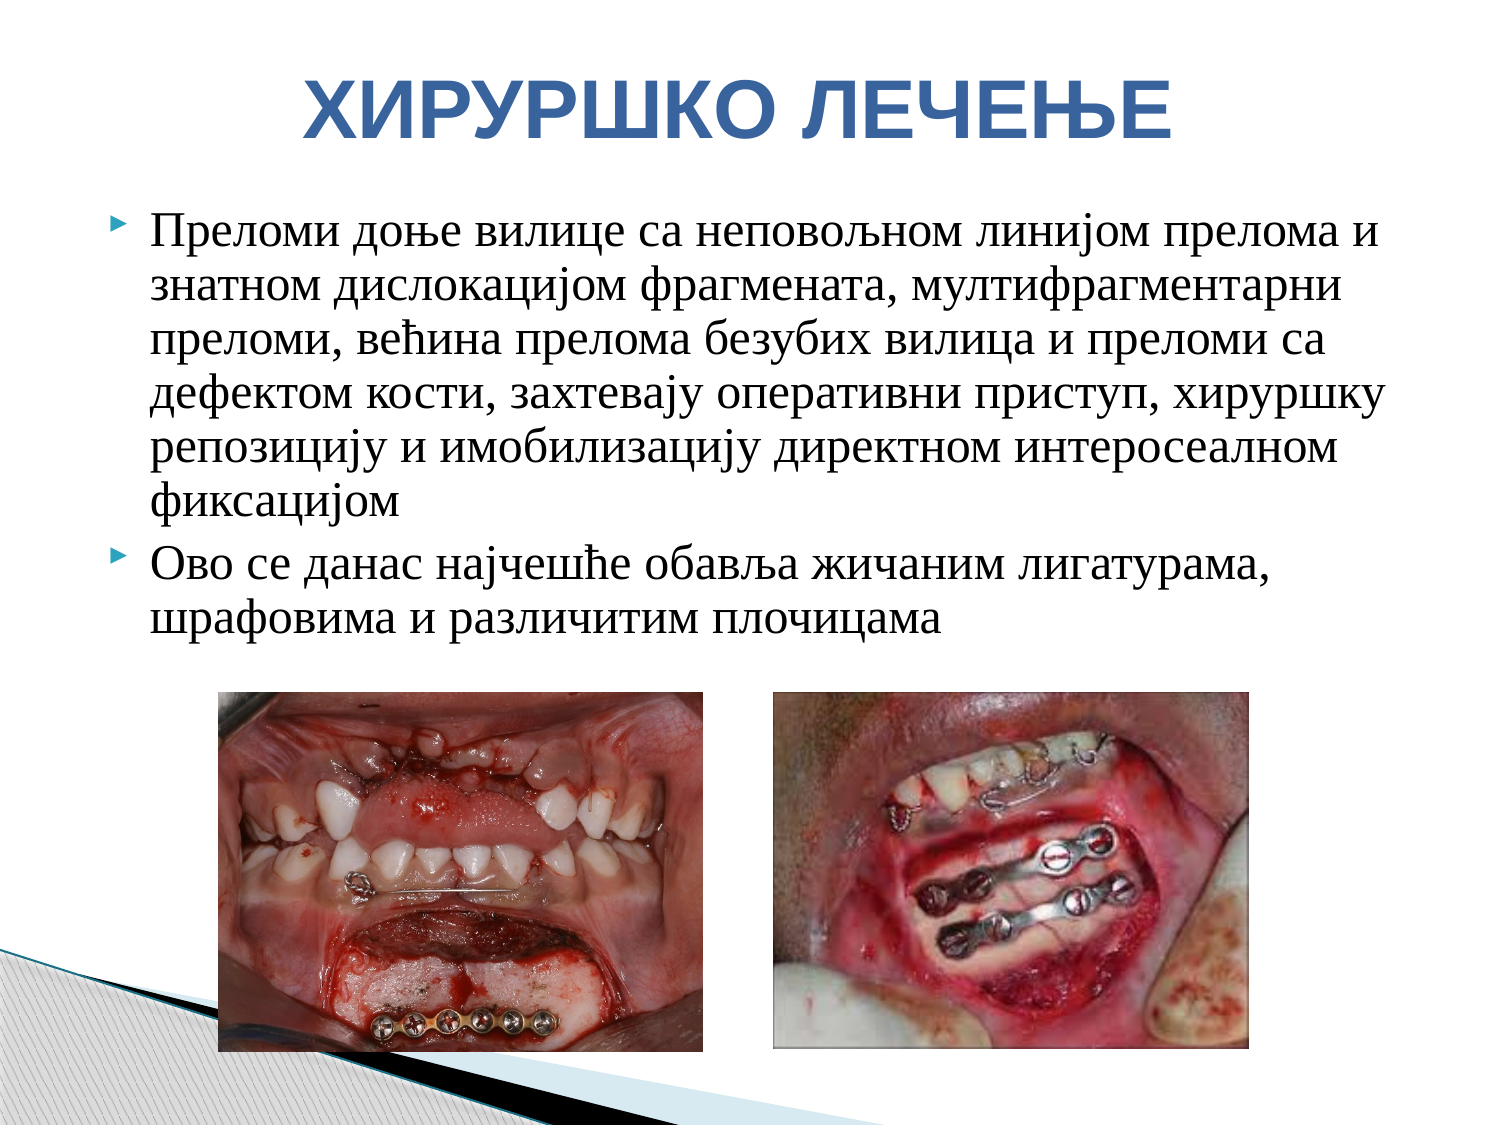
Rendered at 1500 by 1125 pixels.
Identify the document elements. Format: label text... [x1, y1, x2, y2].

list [218, 692, 703, 1052]
list Преломи доње вилице са неповољном линијом прелома и знатном дислокацијом фрагмената, мултифрагментарни преломи, већина прелома безубих вилица и преломи са дефектом кости, захтевају оперативни приступ, хируршку репозицију и имобилизацију директном интеросеалном фиксацијом Ово се данас најчешће обавља жичаним лигатурама, шрафовима и различитим плочицама [75, 200, 1425, 939]
picture [773, 692, 1249, 1049]
title ХИРУРШКО ЛЕЧЕЊЕ [75, 11, 1425, 200]
